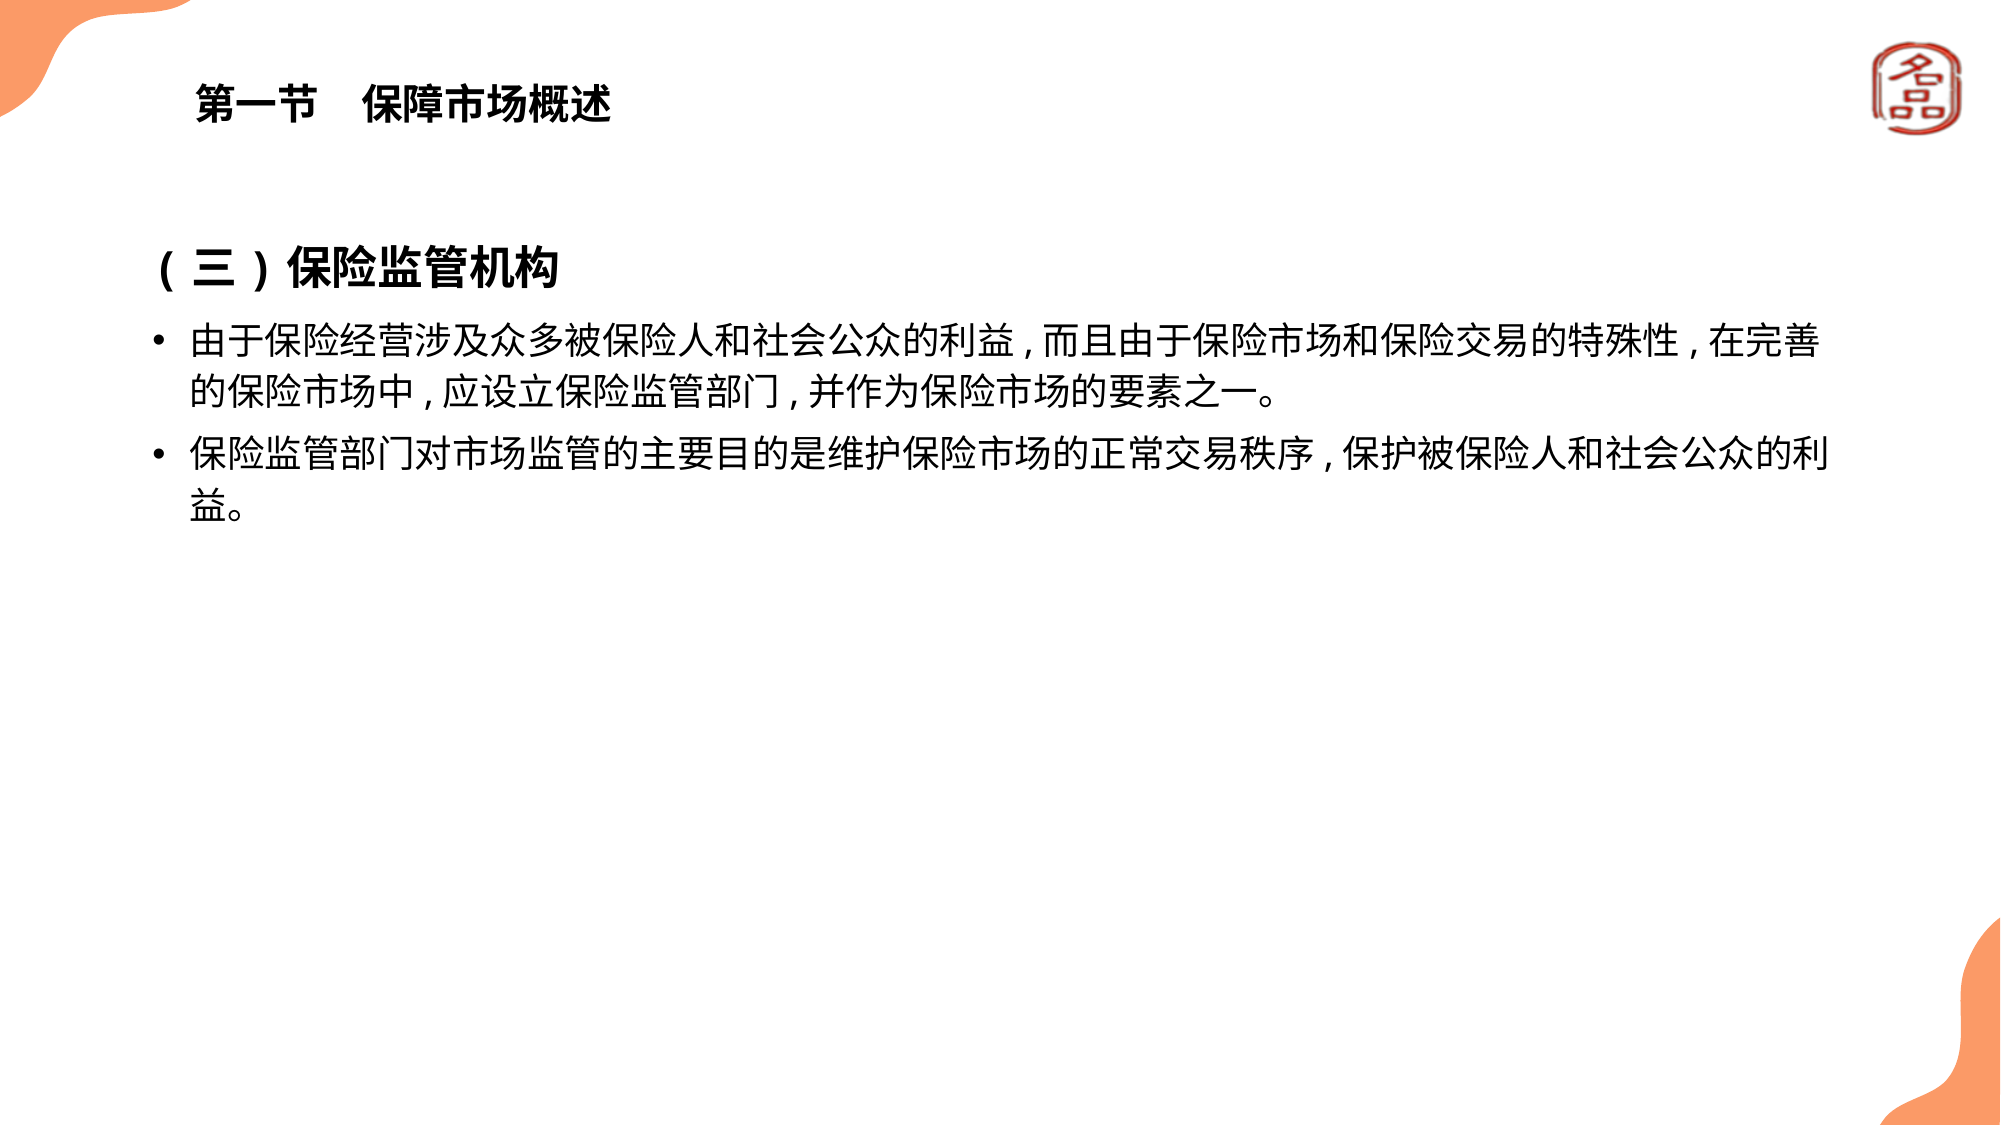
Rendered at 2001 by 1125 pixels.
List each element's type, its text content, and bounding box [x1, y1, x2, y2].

picture [1861, 10, 1990, 147]
title 第一节 保障市场概述 [137, 60, 1863, 152]
list (三)保险监管机构 由于保险经营涉及众多被保险人和社会公众的利益,而且由于保险市场和保险交易的特殊性,在完善的保险市场中,应设立保险监管部门,并作为保险市场的要素之一。 保险监管部门对市场监管的主要目的是维护保险市场的正常交易秩序,保护被保险人和社会公众的利益。 [137, 217, 1863, 1031]
